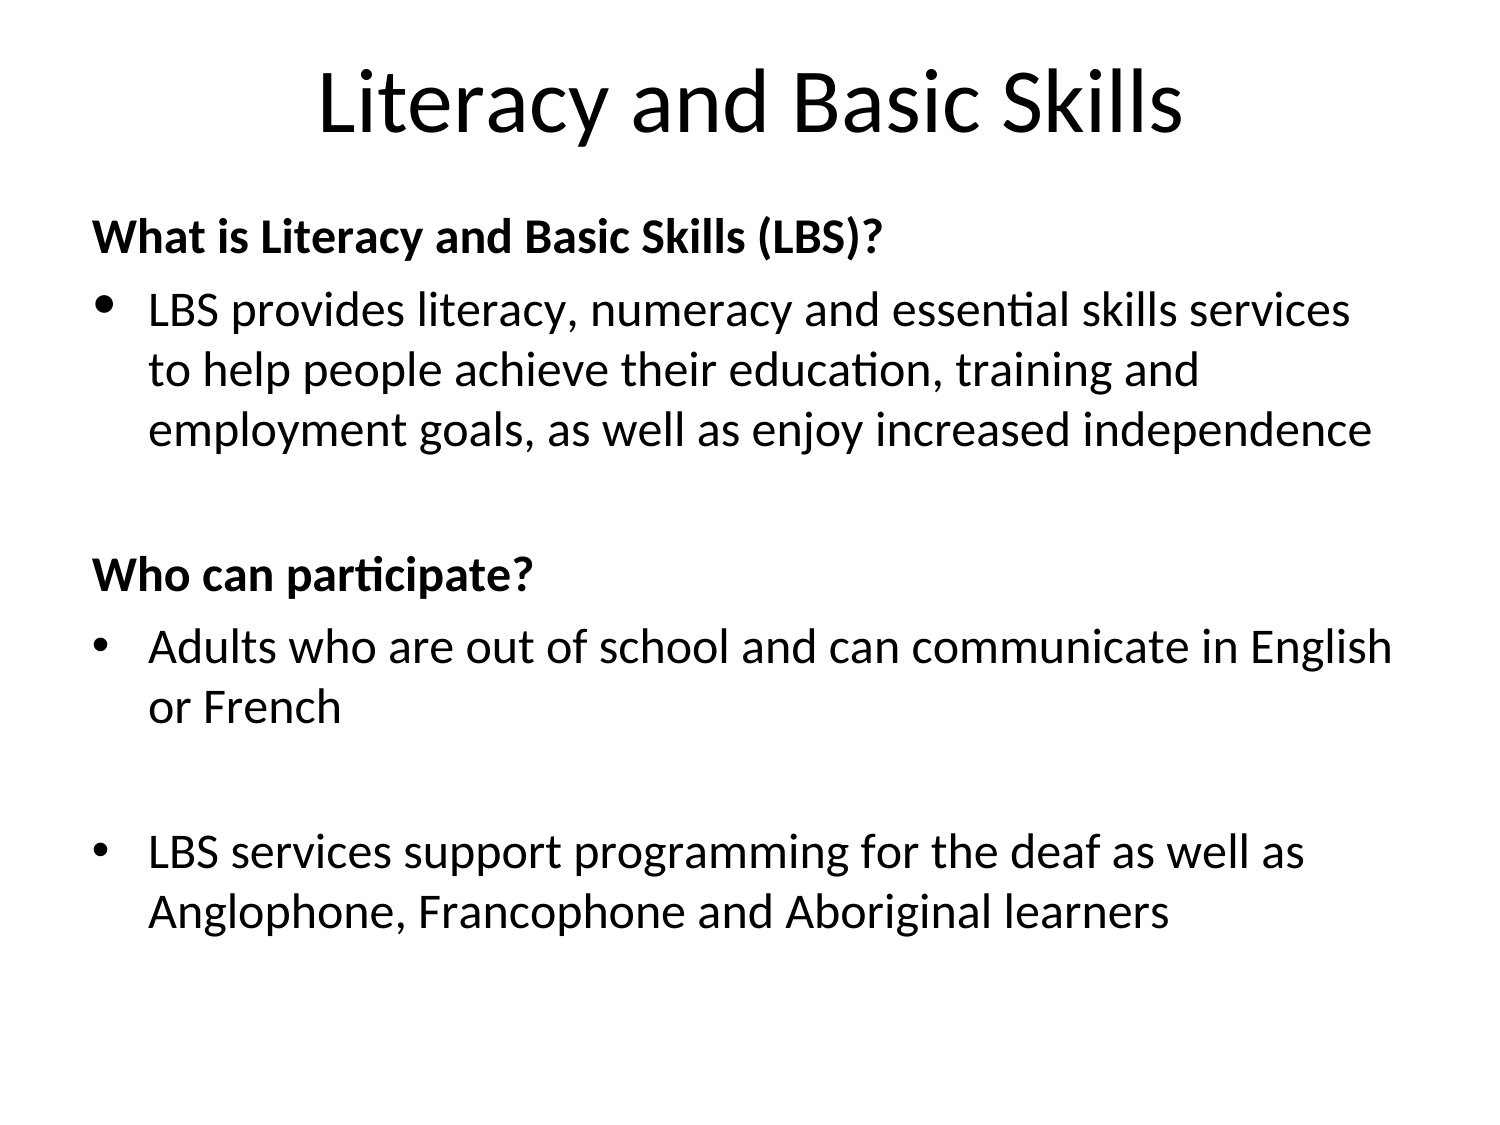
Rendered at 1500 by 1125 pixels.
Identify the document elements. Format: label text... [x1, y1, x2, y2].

list What is Literacy and Basic Skills (LBS)? LBS provides literacy, numeracy and essential skills services to help people achieve their education, training and employment goals, as well as enjoy increased independence Who can participate? Adults who are out of school and can communicate in English or French LBS services support programming for the deaf as well as Anglophone, Francophone and Aboriginal learners [76, 196, 1412, 1059]
title Literacy and Basic Skills [76, 42, 1427, 149]
